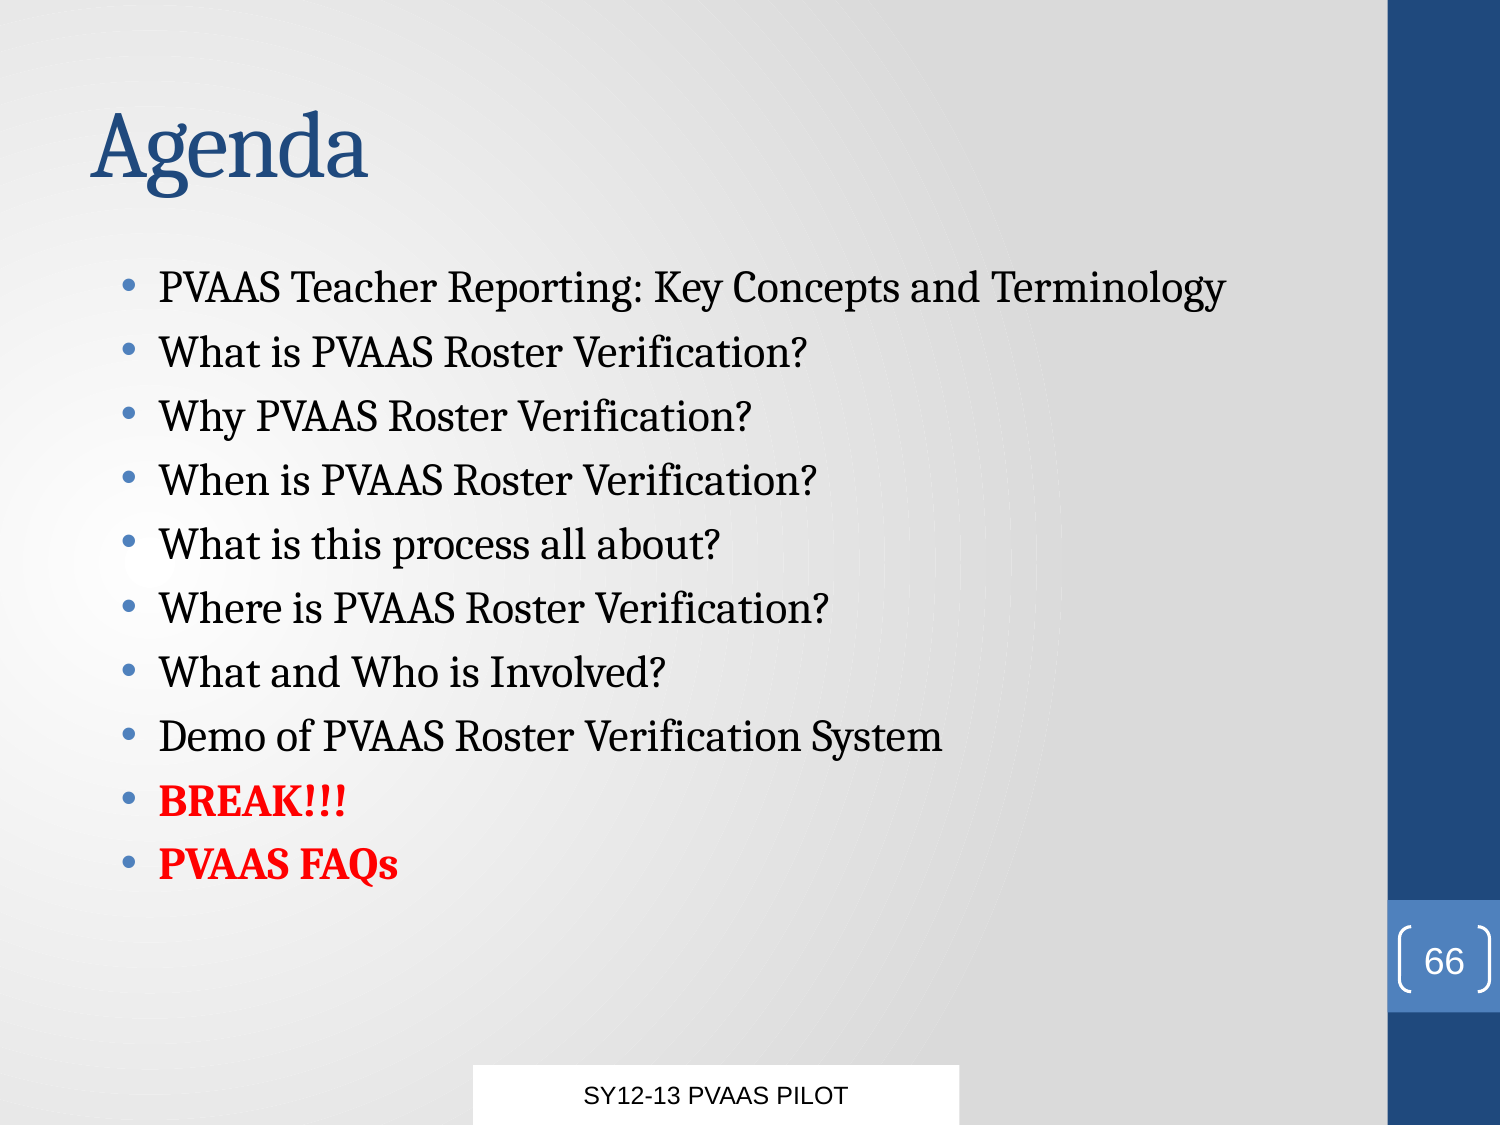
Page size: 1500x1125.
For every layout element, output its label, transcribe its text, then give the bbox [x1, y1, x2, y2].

footer SY12-13 PVAAS PILOT [473, 1065, 960, 1125]
title Agenda [75, 45, 1325, 233]
slide_number 66 [1397, 925, 1492, 994]
list PVAAS Teacher Reporting: Key Concepts and Terminology What is PVAAS Roster Verification? Why PVAAS Roster Verification? When is PVAAS Roster Verification? What is this process all about? Where is PVAAS Roster Verification? What and Who is Involved? Demo of PVAAS Roster Verification System BREAK!!! PVAAS FAQs [87, 249, 1384, 976]
